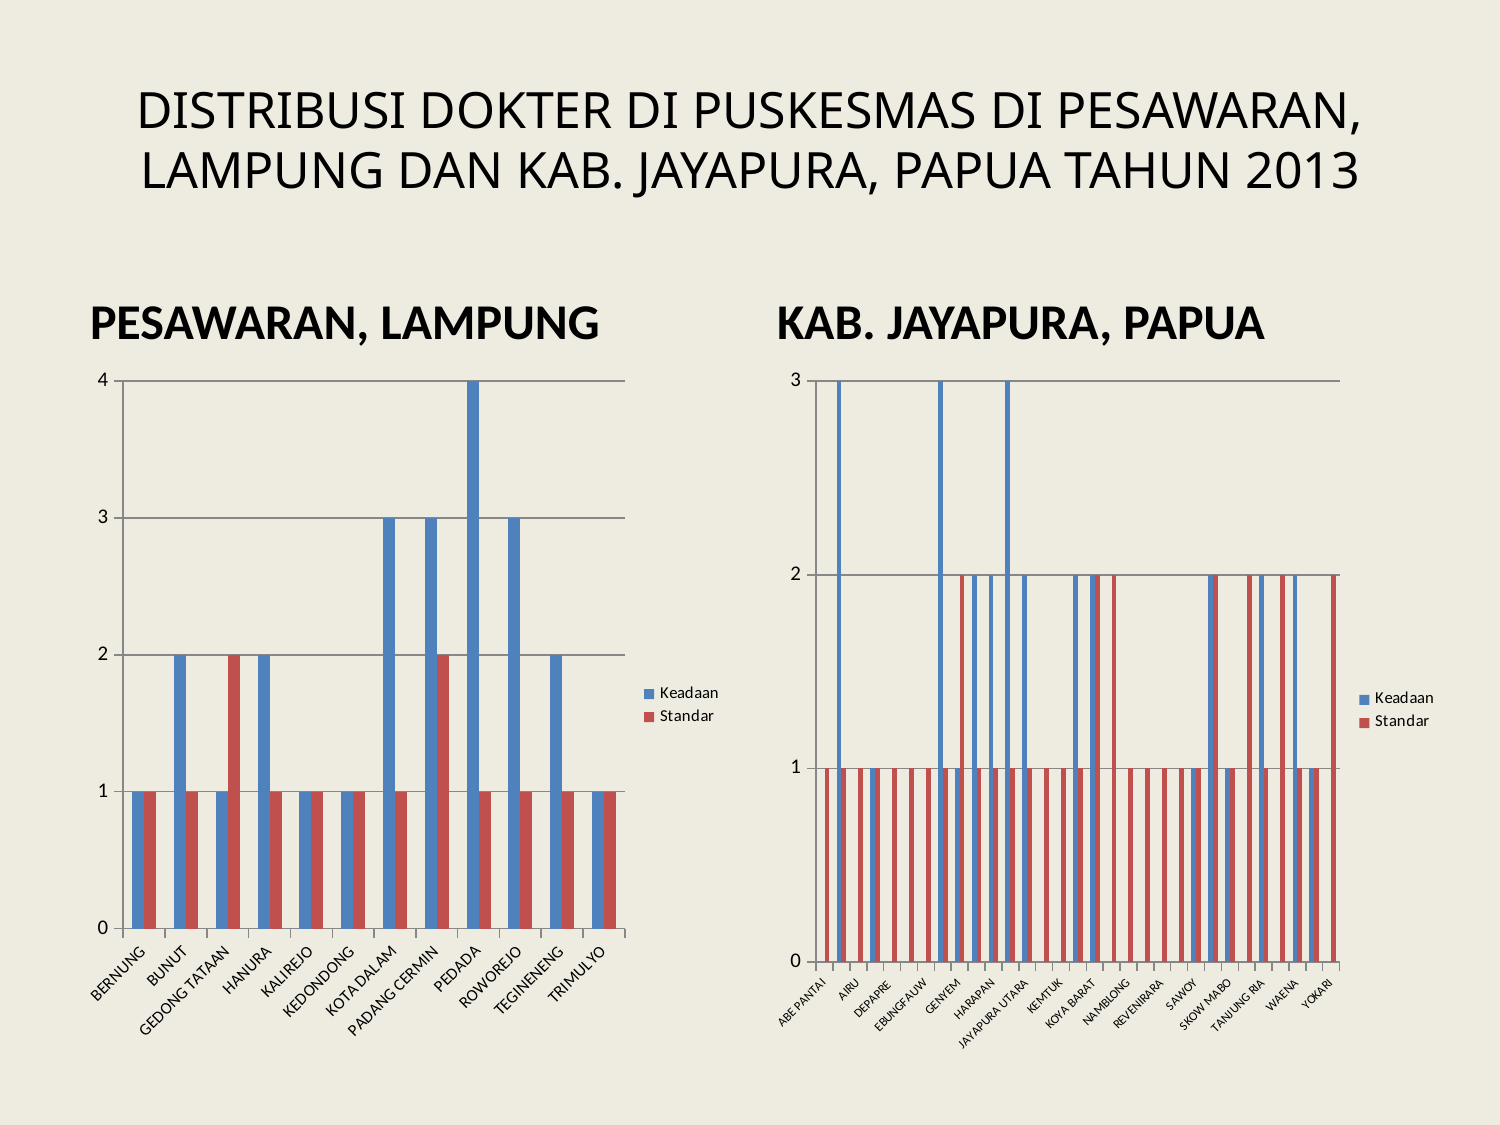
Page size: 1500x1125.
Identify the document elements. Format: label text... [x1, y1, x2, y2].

chart [761, 356, 1454, 1067]
list PESAWARAN, LAMPUNG [75, 251, 738, 356]
title DISTRIBUSI DOKTER DI PUSKESMAS DI PESAWARAN, LAMPUNG DAN KAB. JAYAPURA, PAPUA TAHUN 2013 [75, 45, 1425, 233]
chart [74, 356, 738, 1055]
list KAB. JAYAPURA, PAPUA [761, 251, 1425, 356]
